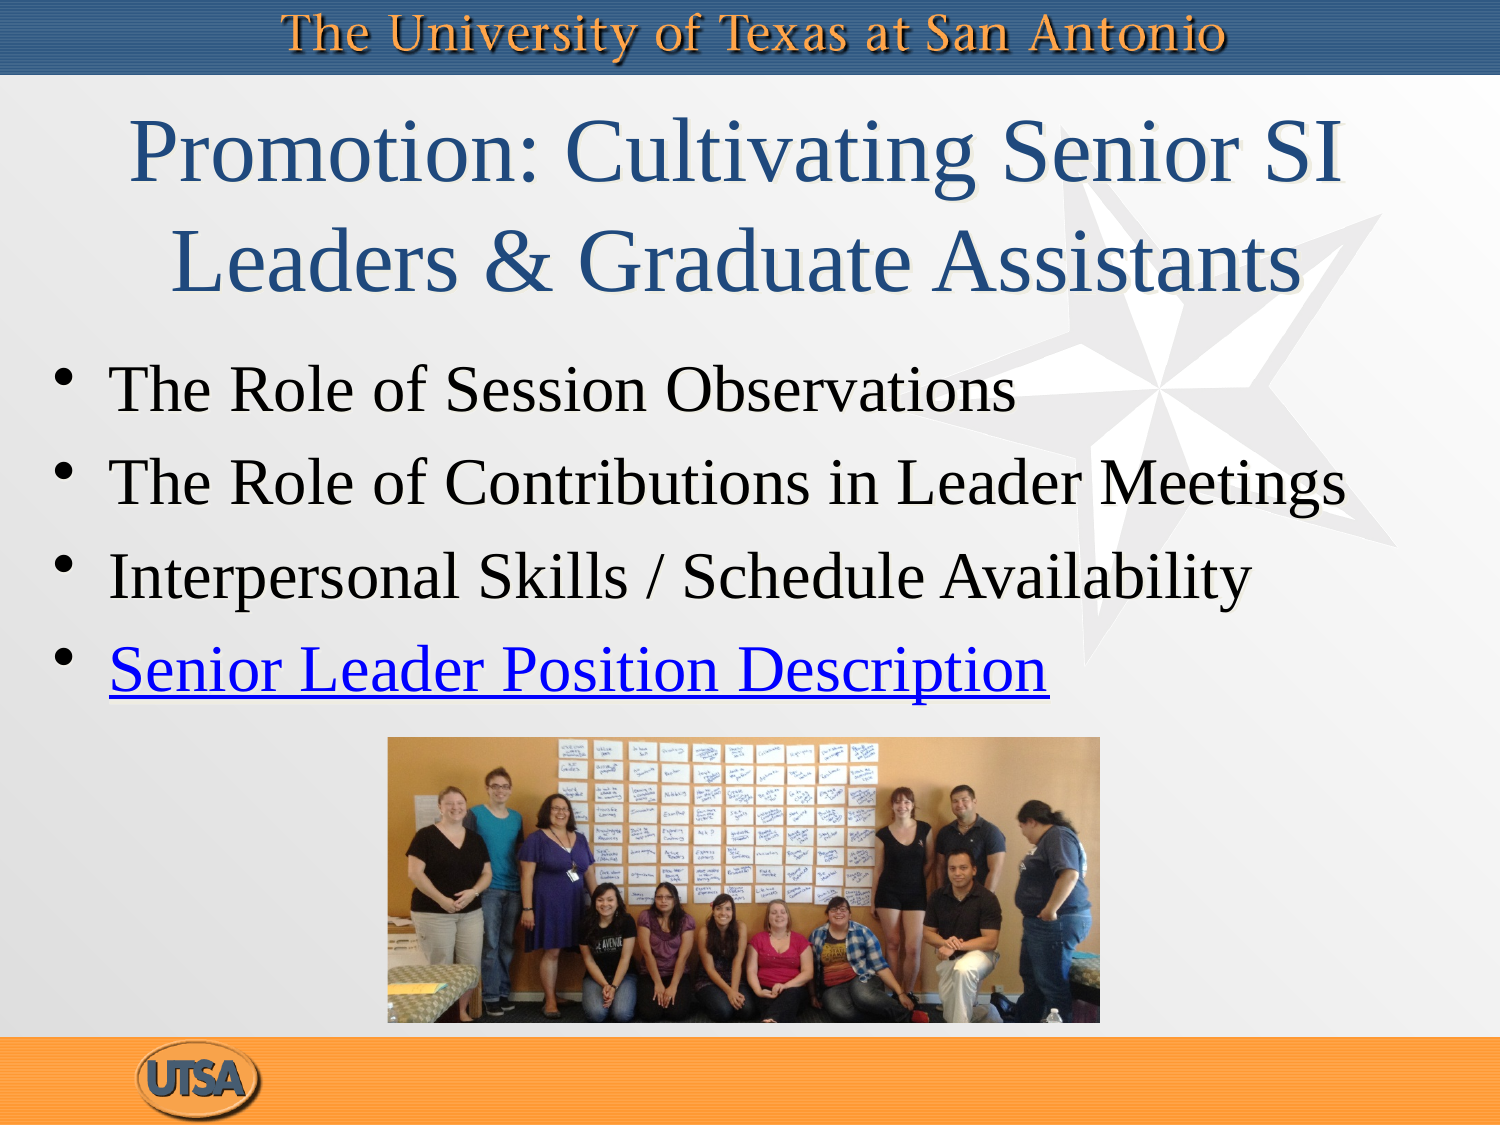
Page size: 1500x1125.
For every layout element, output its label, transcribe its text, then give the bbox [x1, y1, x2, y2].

title Promotion: Cultivating Senior SI Leaders & Graduate Assistants [12, 99, 1463, 301]
picture [0, 0, 1500, 75]
list The Role of Session Observations The Role of Contributions in Leader Meetings Interpersonal Skills / Schedule Availability Senior Leader Position Description [37, 337, 1463, 938]
picture [0, 1037, 1500, 1125]
picture [387, 737, 1101, 1023]
